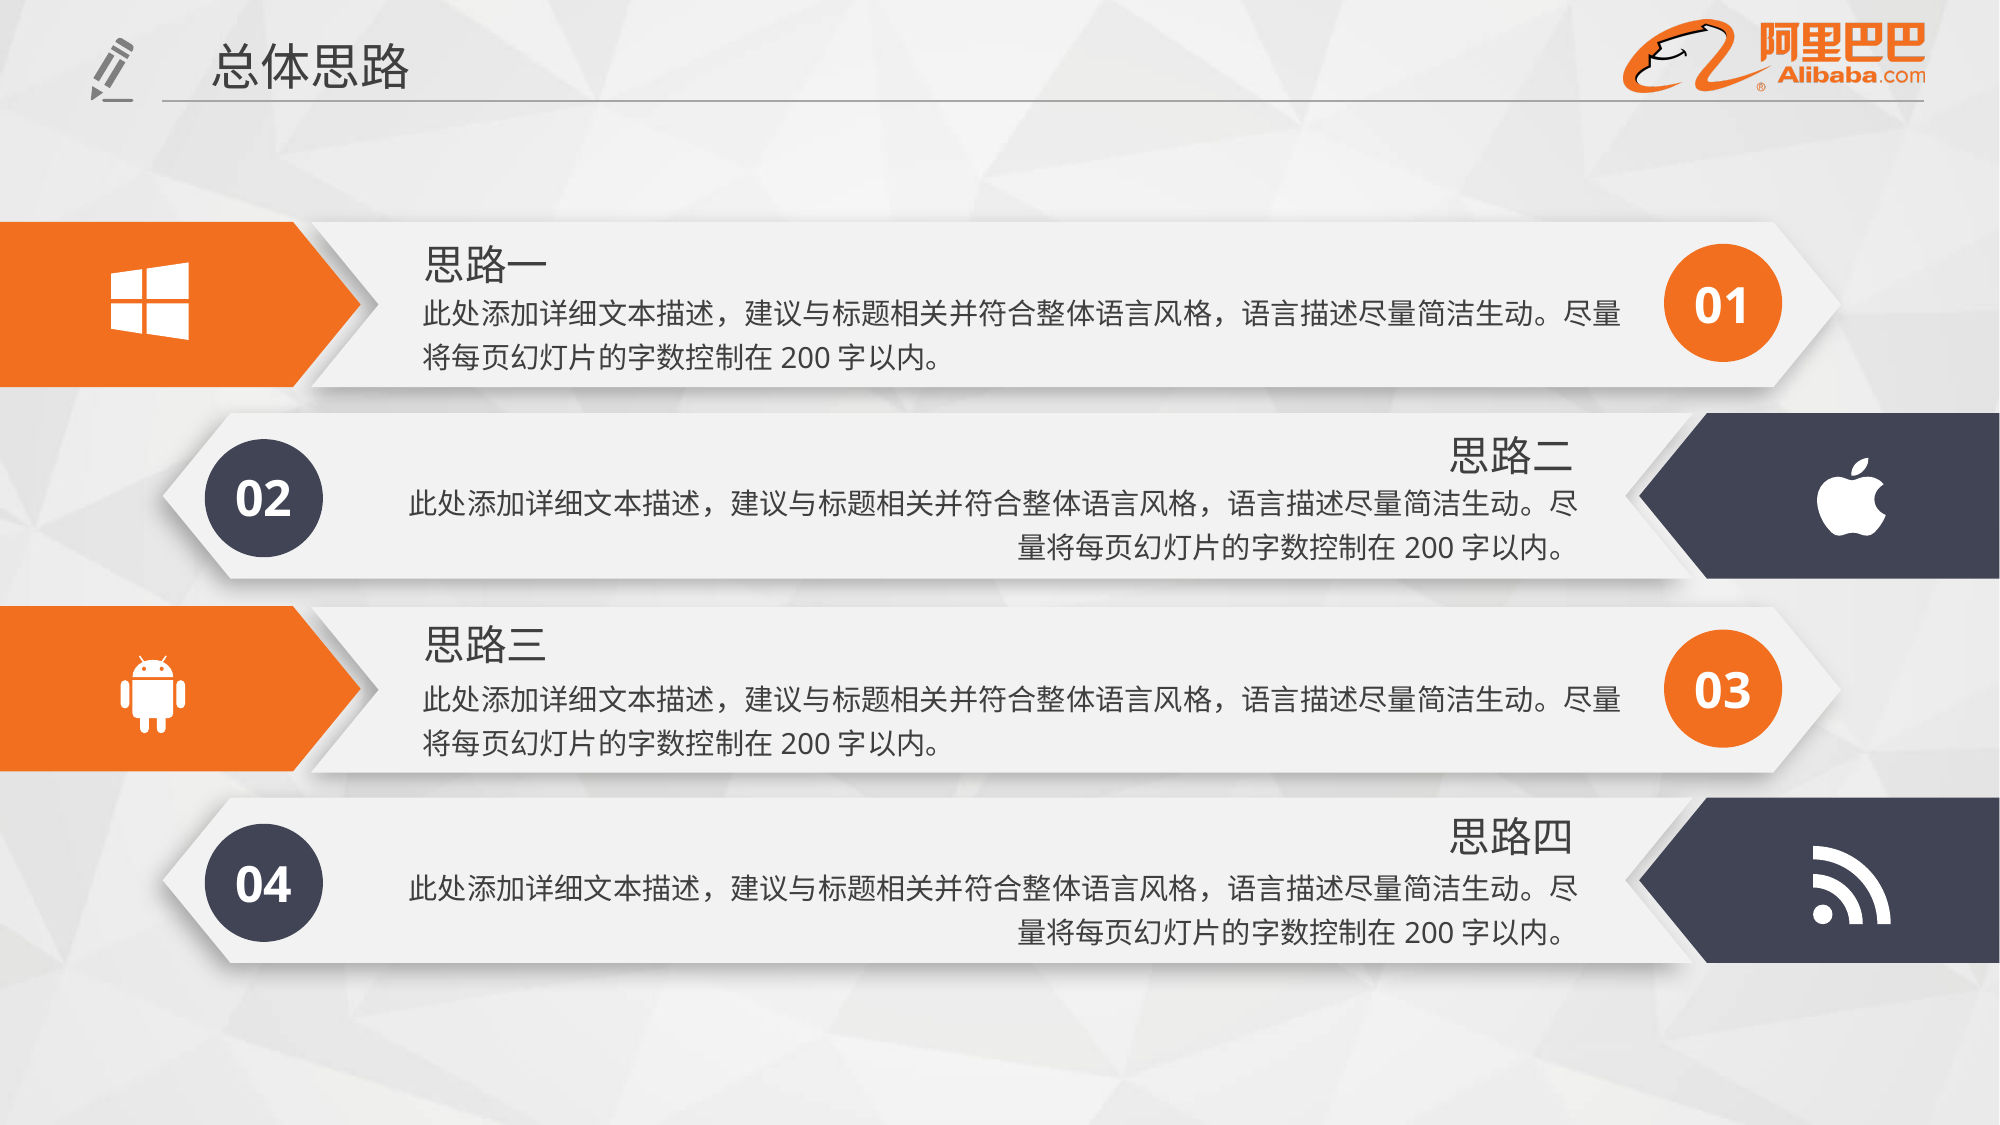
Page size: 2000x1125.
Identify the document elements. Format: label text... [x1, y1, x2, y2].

text_box [110, 45, 130, 59]
text_box [93, 52, 115, 82]
text_box [90, 86, 104, 101]
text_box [162, 412, 2000, 579]
text_box 总体思路 [195, 28, 426, 100]
picture [0, 0, 2000, 1125]
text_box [0, 221, 1842, 388]
text_box [102, 98, 134, 102]
text_box [115, 37, 134, 52]
text_box [104, 59, 126, 89]
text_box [162, 797, 2000, 964]
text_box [0, 605, 1842, 773]
